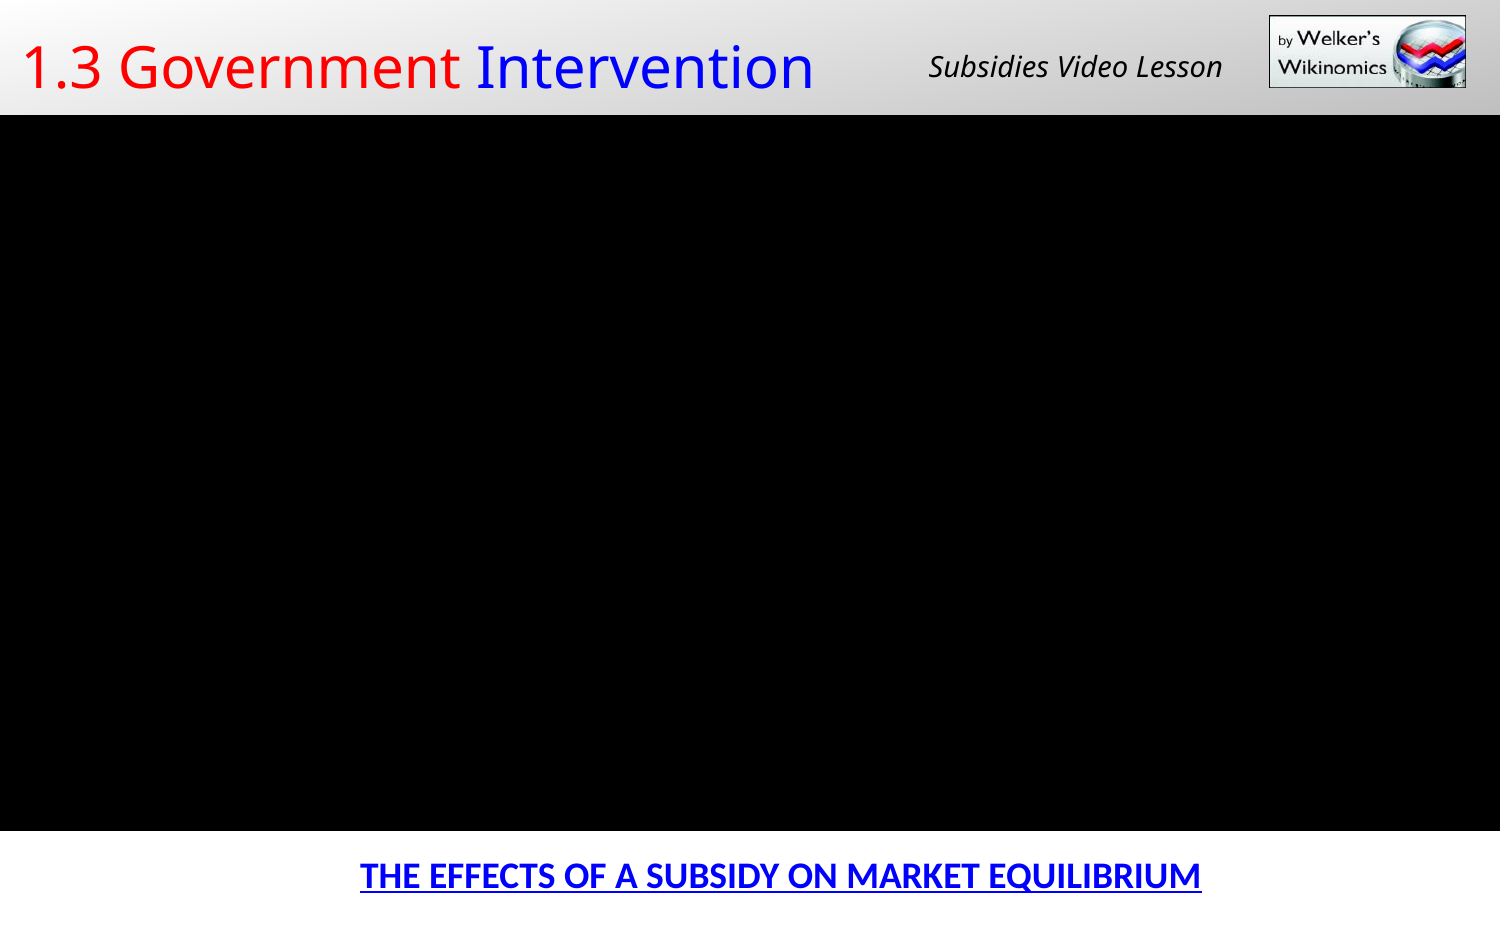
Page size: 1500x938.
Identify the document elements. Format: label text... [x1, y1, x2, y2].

text_box THE EFFECTS OF A SUBSIDY ON MARKET EQUILIBRIUM [324, 843, 1238, 904]
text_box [0, 0, 1500, 113]
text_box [0, 114, 1500, 832]
